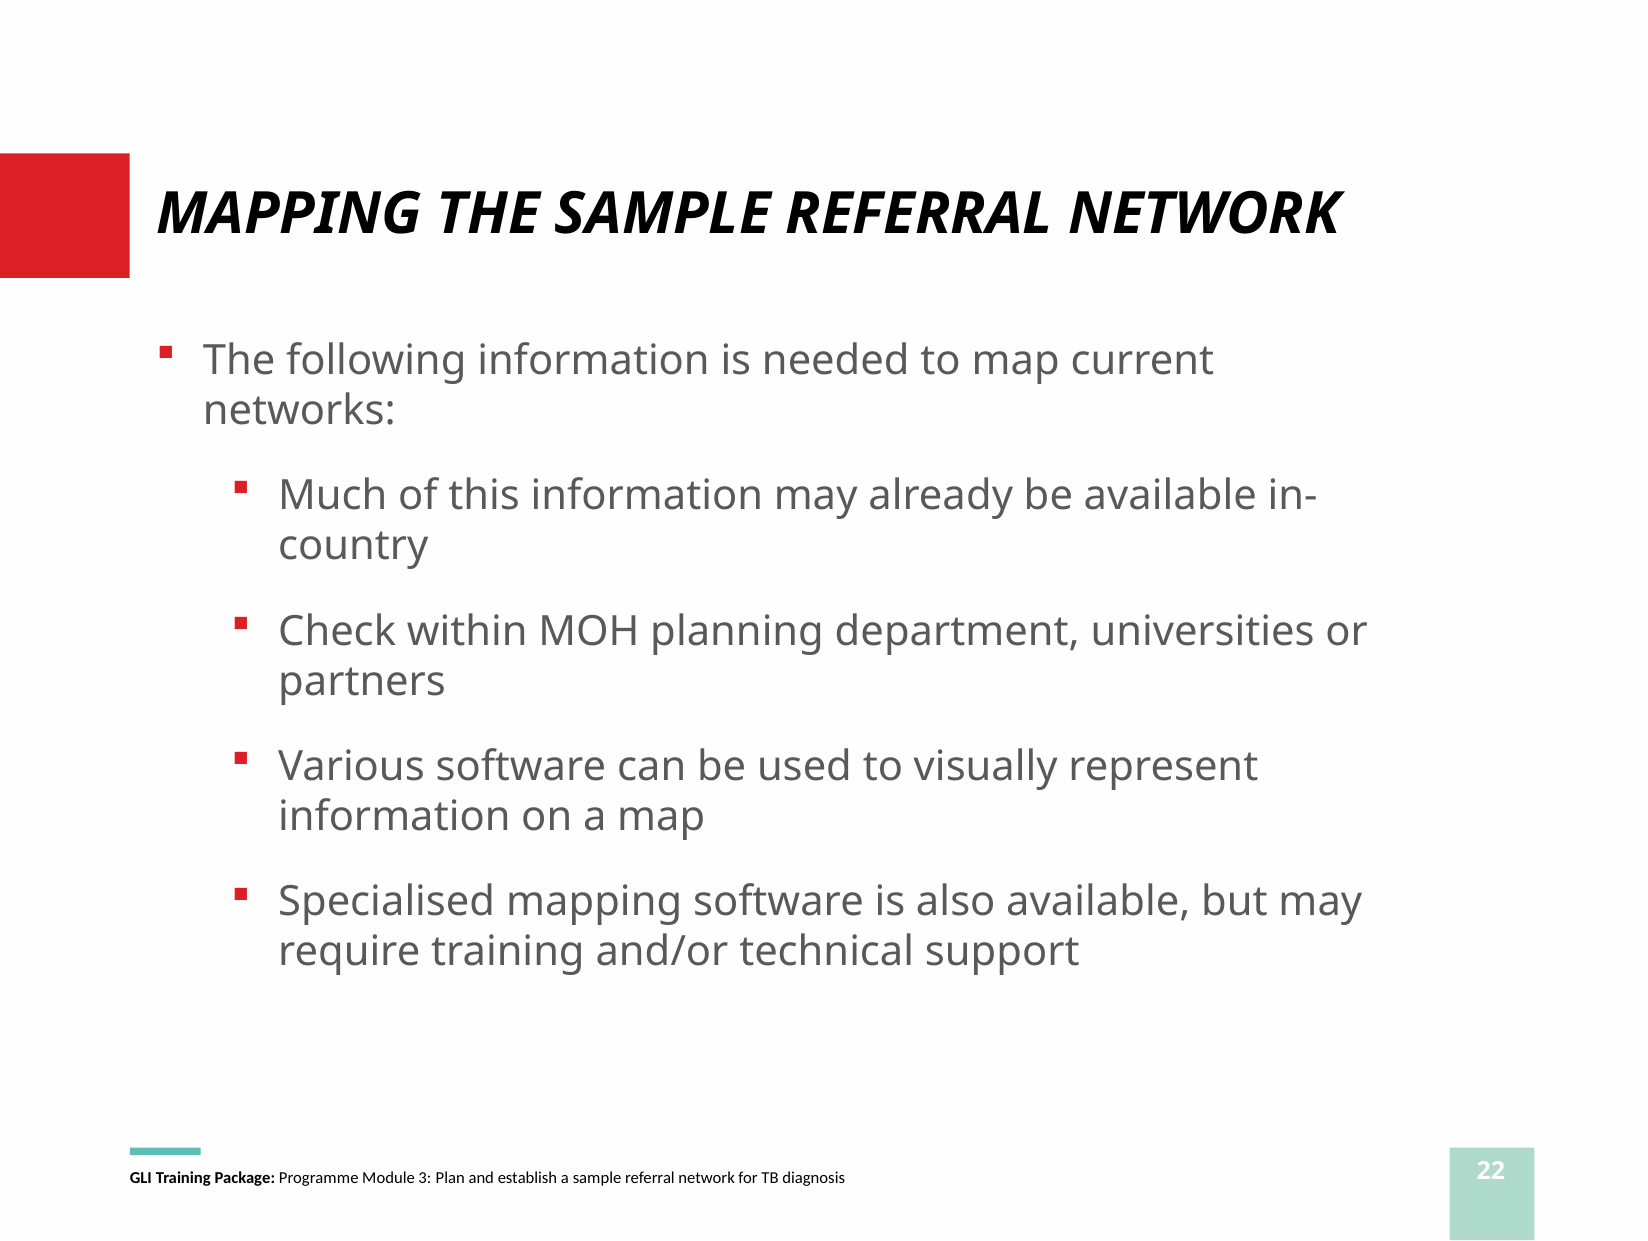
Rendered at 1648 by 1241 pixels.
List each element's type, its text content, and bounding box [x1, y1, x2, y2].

list The following information is needed to map current networks: Much of this information may already be available in-country Check within MOH planning department, universities or partners Various software can be used to visually represent information on a map Specialised mapping software is also available, but may require training and/or technical support [156, 332, 1409, 1089]
title MAPPING THE SAMPLE REFERRAL NETWORK [156, 131, 1491, 299]
